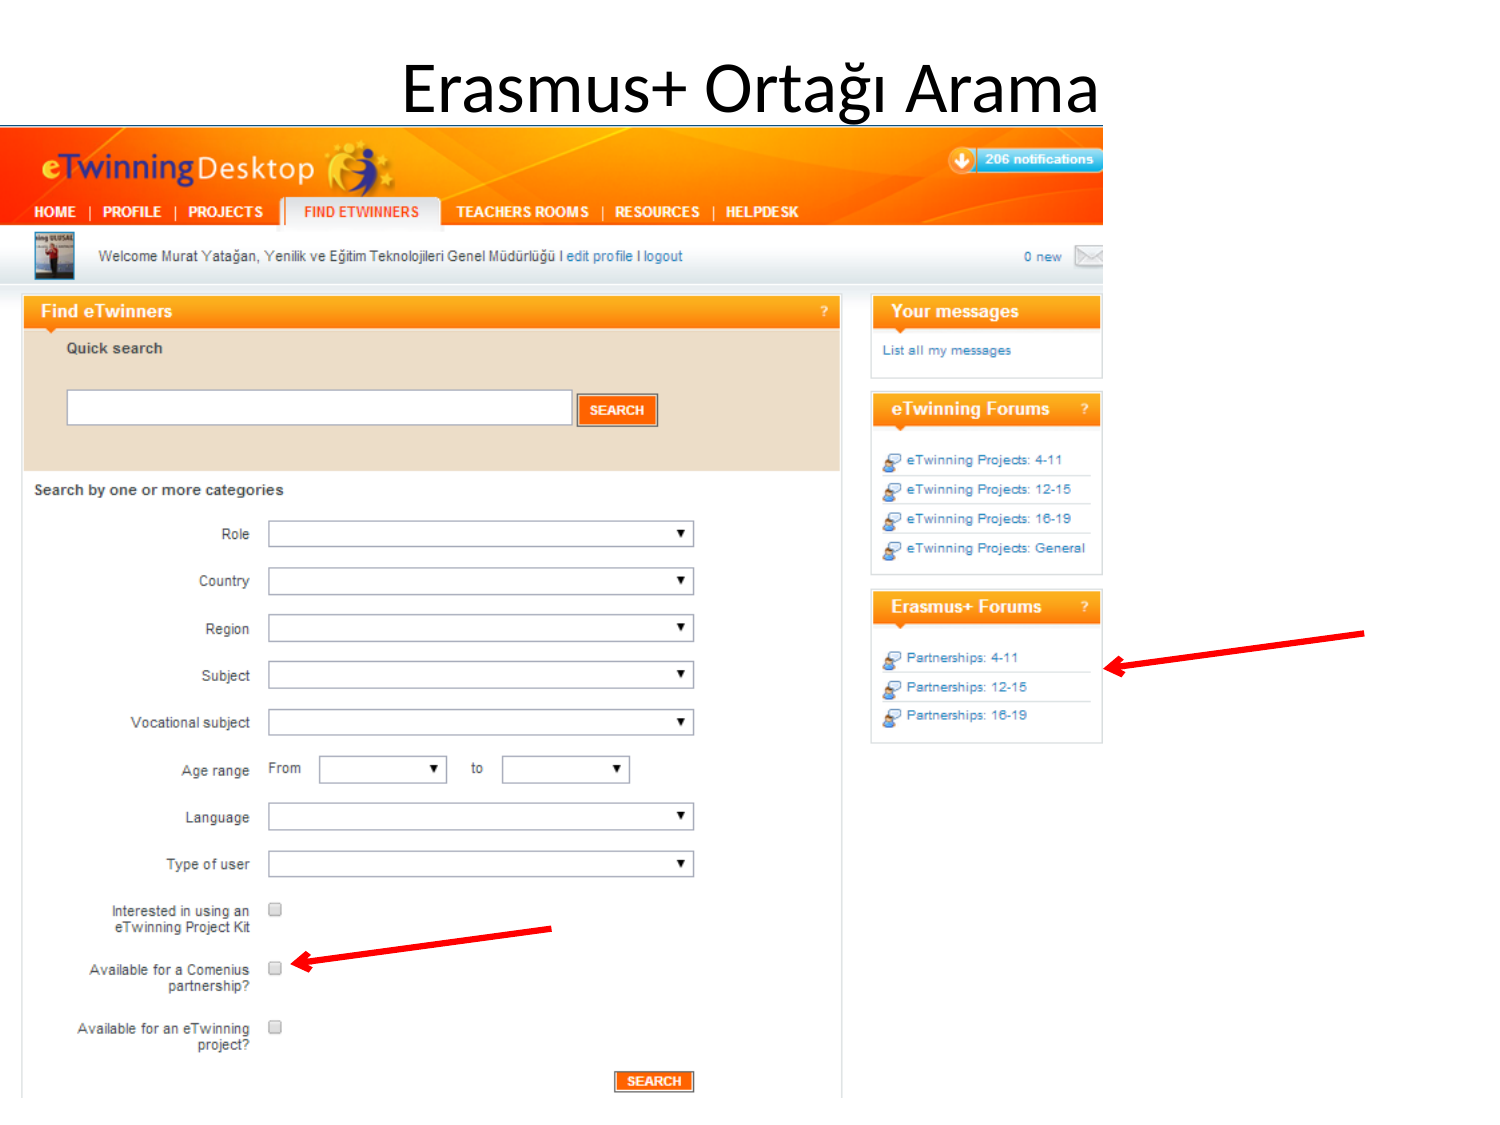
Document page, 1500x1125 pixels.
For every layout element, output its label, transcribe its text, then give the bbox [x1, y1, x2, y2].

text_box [289, 928, 552, 965]
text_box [1102, 633, 1365, 669]
title Erasmus+ Ortağı Arama [76, 30, 1427, 135]
picture [0, 125, 1104, 1098]
